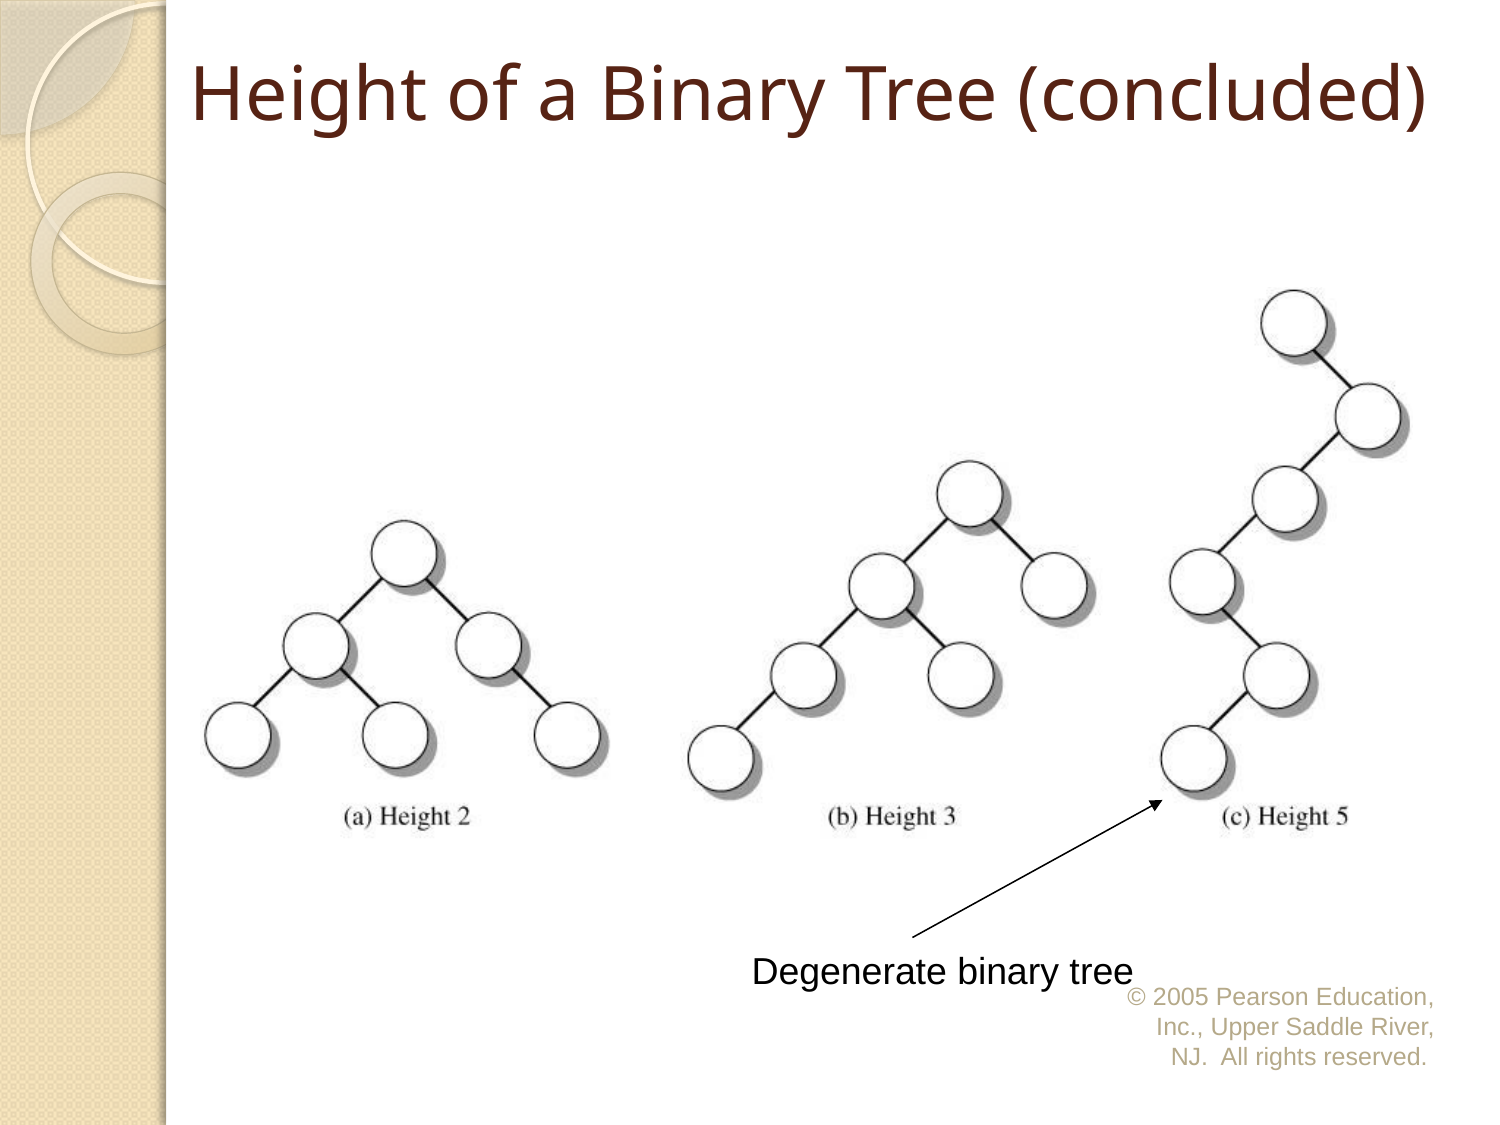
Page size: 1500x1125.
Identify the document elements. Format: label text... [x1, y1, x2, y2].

footer © 2005 Pearson Education, Inc., Upper Saddle River, NJ. All rights reserved. [1100, 999, 1450, 1079]
picture [199, 287, 1413, 850]
title Height of a Binary Tree (concluded) [174, 37, 1463, 225]
text_box Degenerate binary tree [736, 939, 1150, 1000]
